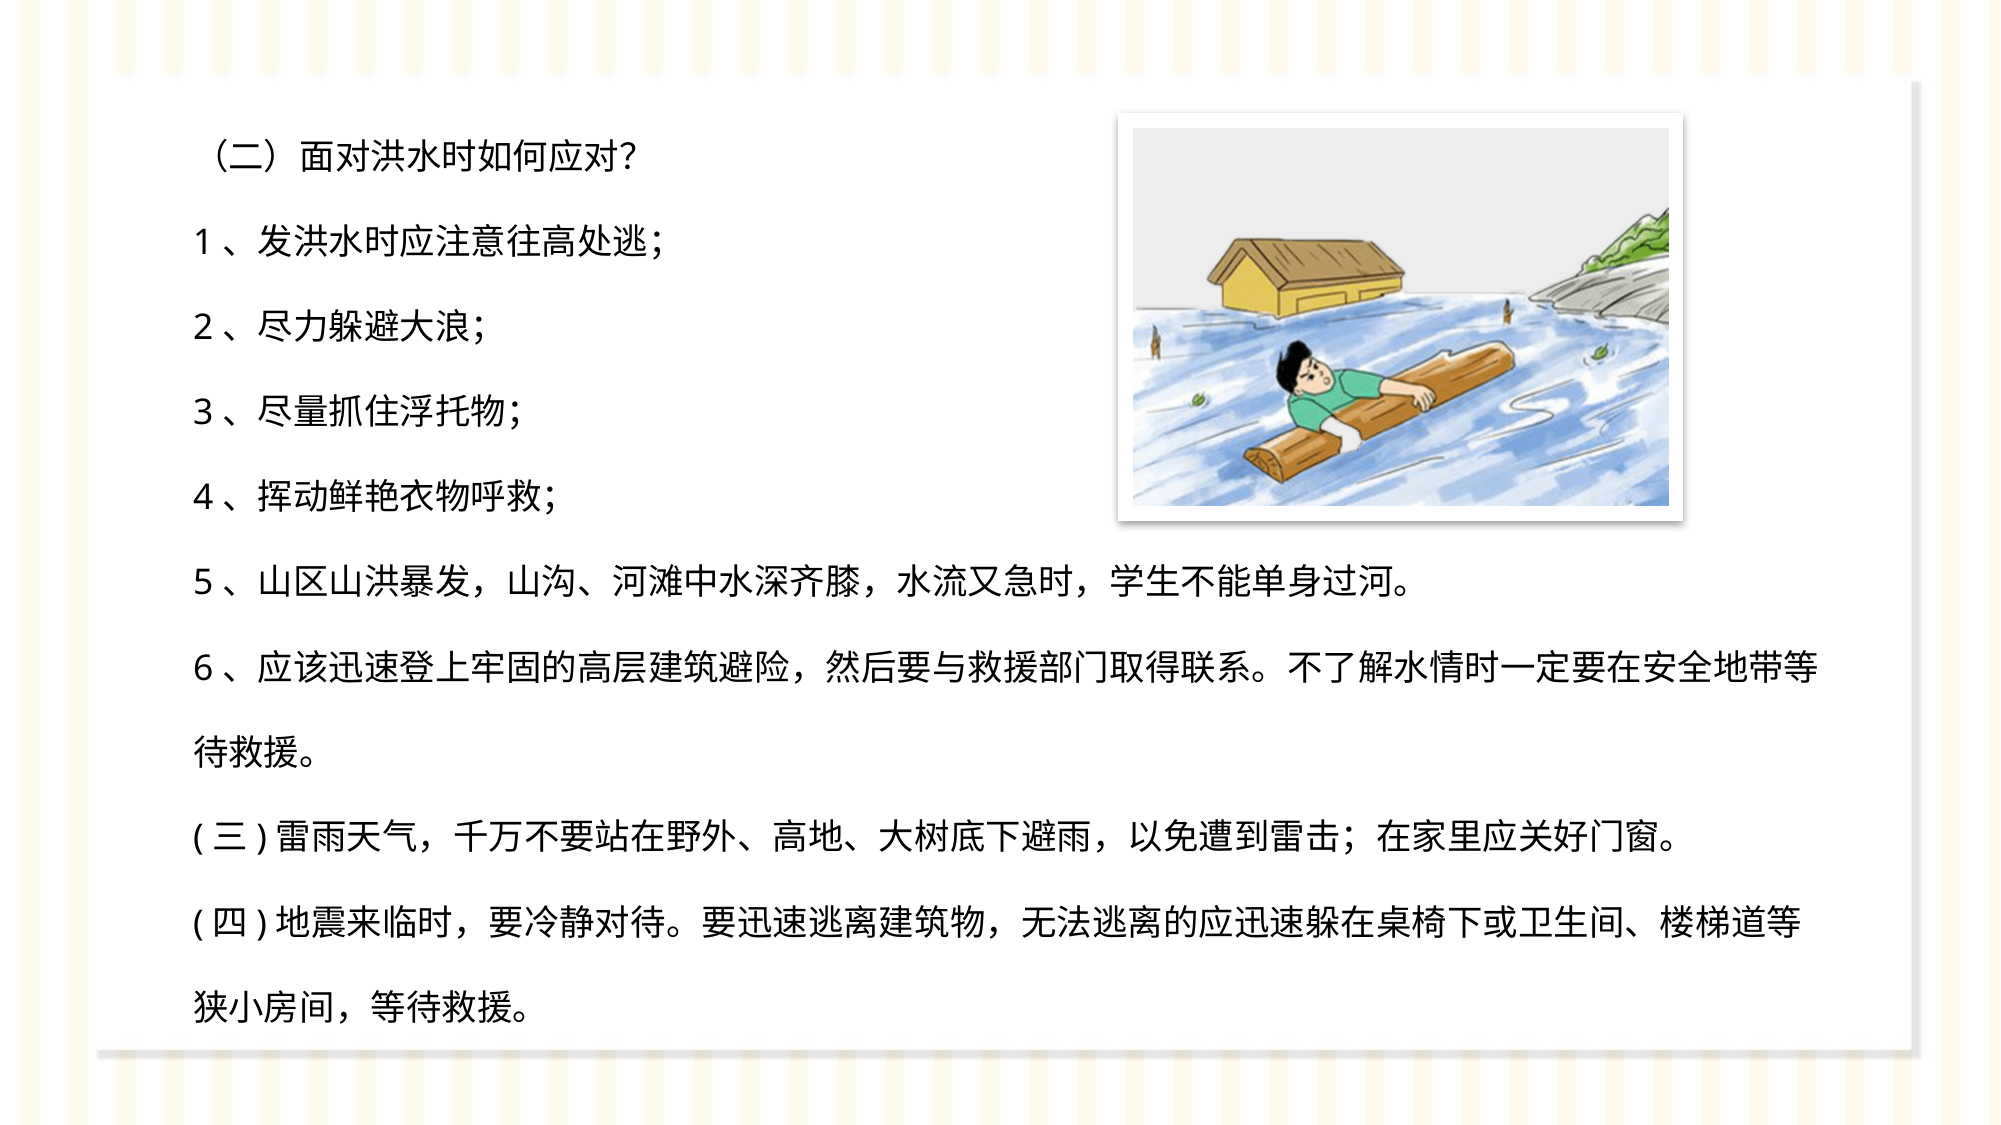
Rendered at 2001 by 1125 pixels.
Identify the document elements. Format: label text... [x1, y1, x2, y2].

picture [0, 0, 2001, 1125]
text_box （二）面对洪水时如何应对？ 1、发洪水时应注意往高处逃； 2、尽力躲避大浪； 3、尽量抓住浮托物； 4、挥动鲜艳衣物呼救； 5、山区山洪暴发，山沟、河滩中水深齐膝，水流又急时，学生不能单身过河。 6、应该迅速登上牢固的高层建筑避险，然后要与救援部门取得联系。不了解水情时一定要在安全地带等待救援。 (三)雷雨天气，千万不要站在野外、高地、大树底下避雨，以免遭到雷击；在家里应关好门窗。 (四)地震来临时，要冷静对待。要迅速逃离建筑物，无法逃离的应迅速躲在桌椅下或卫生间、楼梯道等狭小房间，等待救援。 [178, 84, 1844, 1035]
